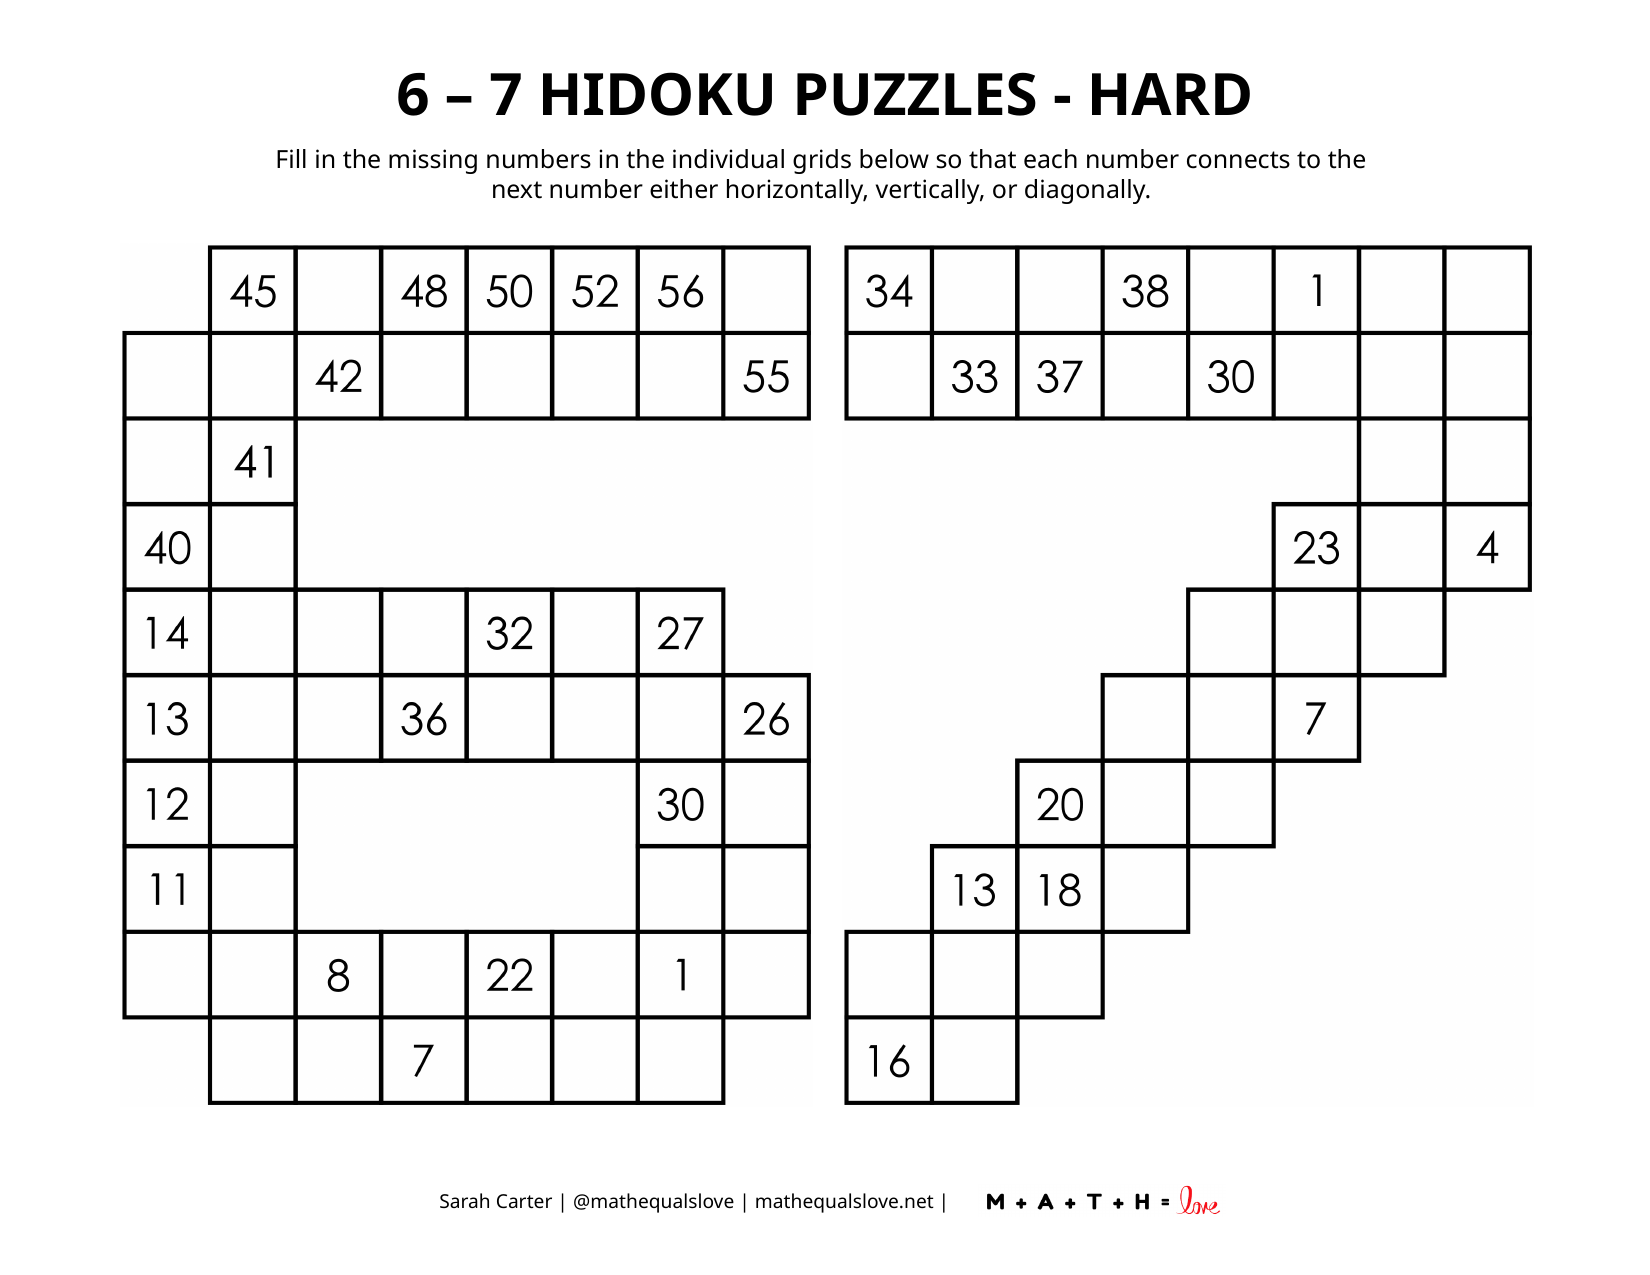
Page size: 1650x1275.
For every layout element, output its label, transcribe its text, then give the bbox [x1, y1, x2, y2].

picture [841, 243, 1535, 1107]
text_box 6 – 7 HIDOKU PUZZLES - HARD [76, 50, 1574, 135]
picture [120, 243, 813, 1107]
text_box Fill in the missing numbers in the individual grids below so that each number connects to the next number either horizontally, vertically, or diagonally. [0, 135, 1650, 211]
picture [978, 1183, 1226, 1218]
text_box Sarah Carter | @mathequalslove | mathequalslove.net | [424, 1182, 1259, 1220]
